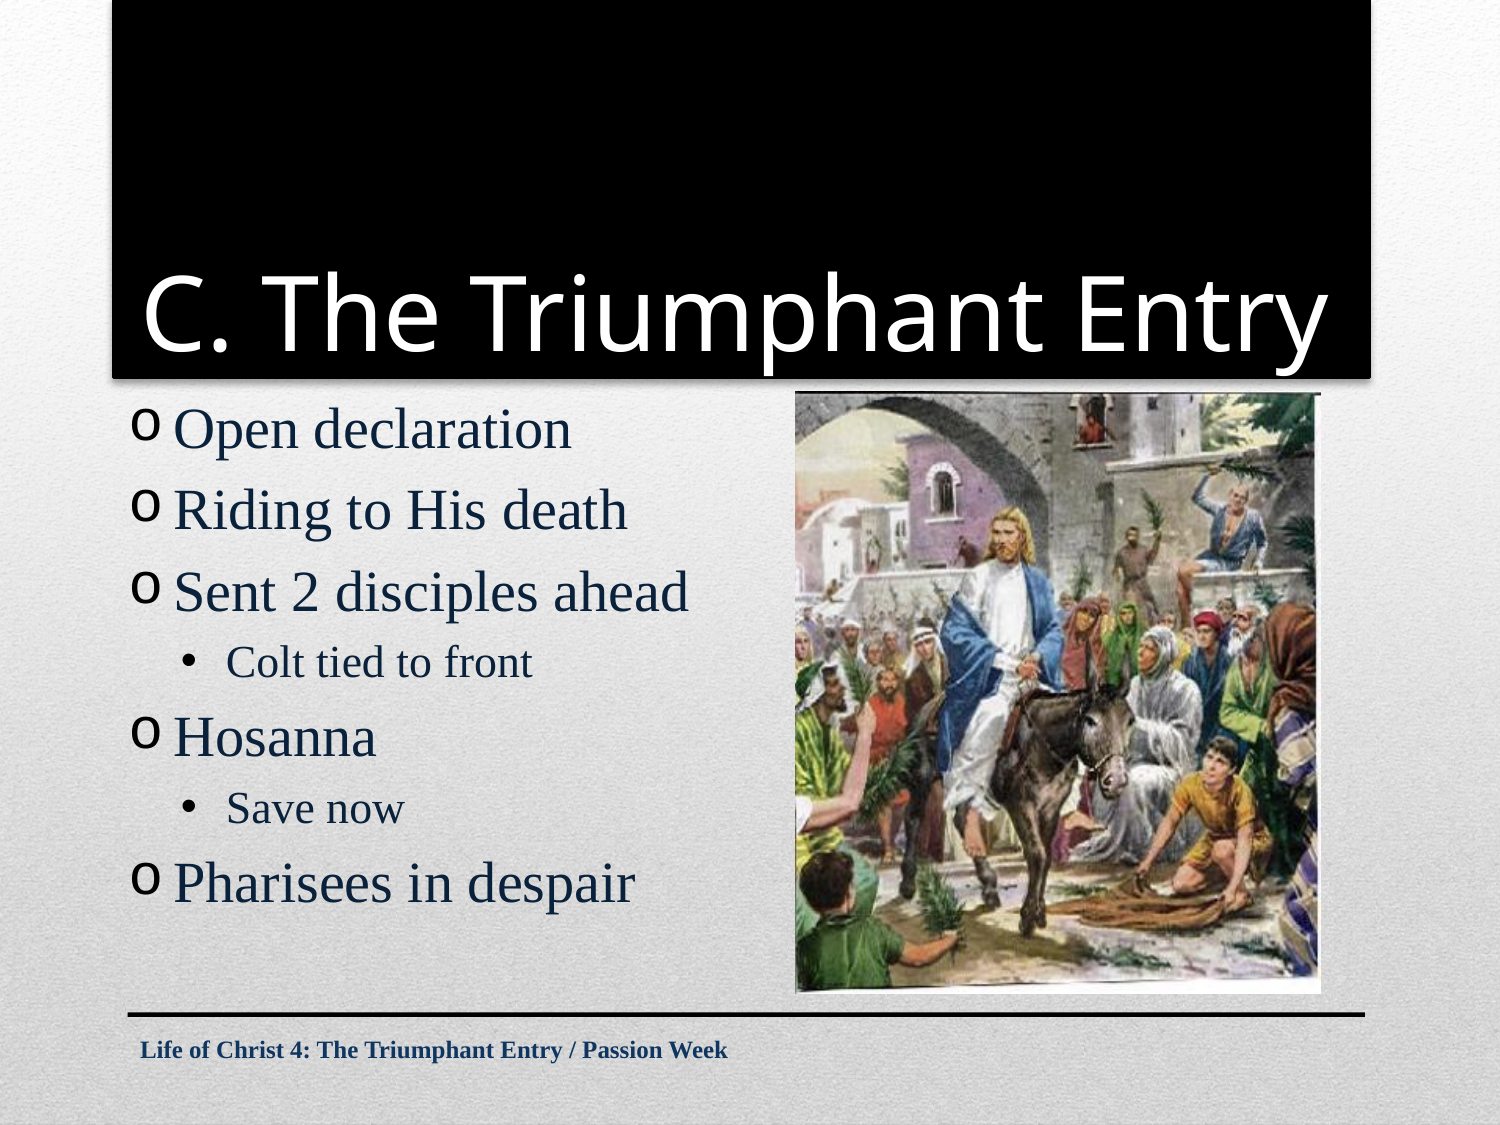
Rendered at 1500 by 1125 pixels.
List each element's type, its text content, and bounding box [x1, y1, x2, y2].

footer Life of Christ 4: The Triumphant Entry / Passion Week [125, 1018, 925, 1079]
list Open declaration Riding to His death Sent 2 disciples ahead Colt tied to front Hosanna Save now Pharisees in despair [113, 382, 1370, 926]
text_box [112, 0, 1371, 379]
picture [794, 391, 1322, 995]
title C. The Triumphant Entry [125, 117, 1370, 381]
